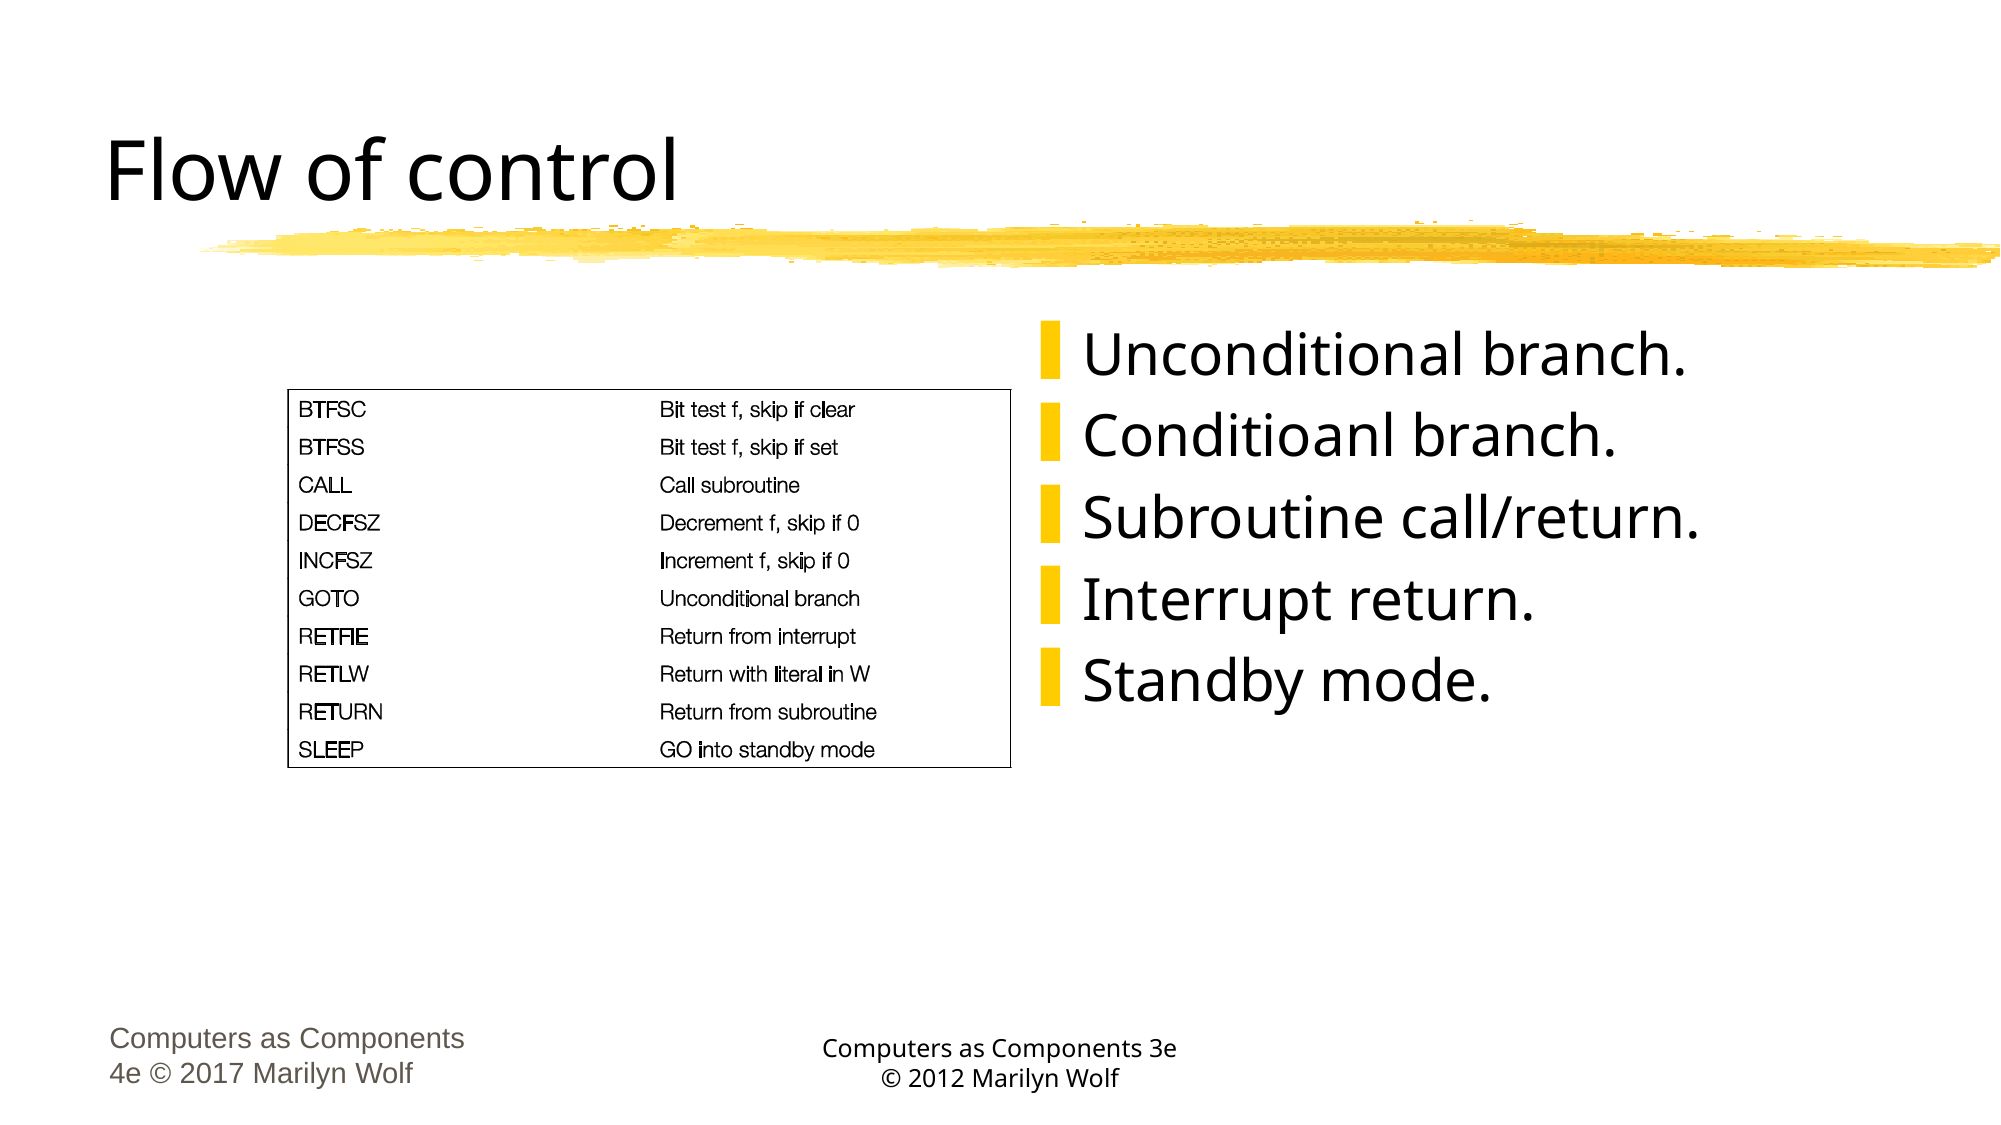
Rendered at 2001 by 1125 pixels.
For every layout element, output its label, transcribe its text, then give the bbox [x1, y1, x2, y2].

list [287, 387, 1012, 769]
picture [200, 215, 2000, 279]
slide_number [94, 1021, 512, 1098]
list Unconditional branch. Conditioanl branch. Subroutine call/return. Interrupt return. Standby mode. [1010, 309, 1890, 994]
title Flow of control [88, 37, 1790, 226]
